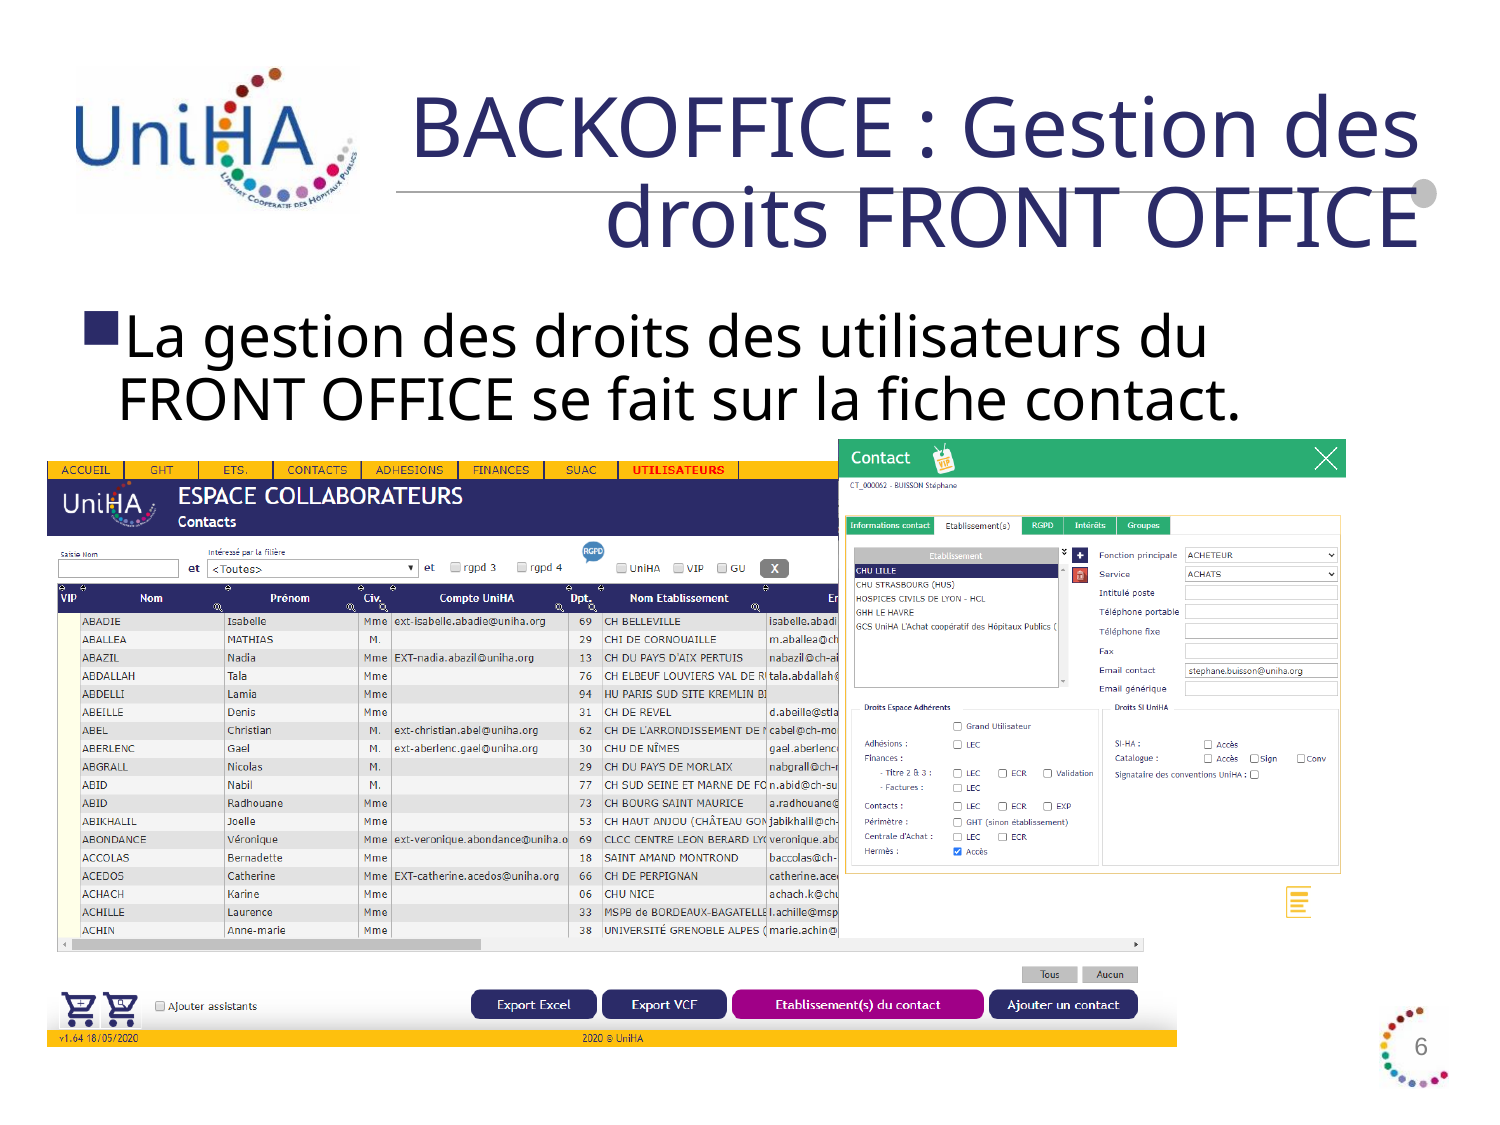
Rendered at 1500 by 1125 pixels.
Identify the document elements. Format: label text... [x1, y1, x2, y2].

title BACKOFFICE : Gestion des droits FRONT OFFICE [371, 78, 1437, 171]
picture [76, 66, 360, 214]
picture [47, 439, 1346, 1047]
list La gestion des droits des utilisateurs du FRONT OFFICE se fait sur la fiche contact. [64, 300, 1329, 461]
picture [1379, 1006, 1449, 1089]
